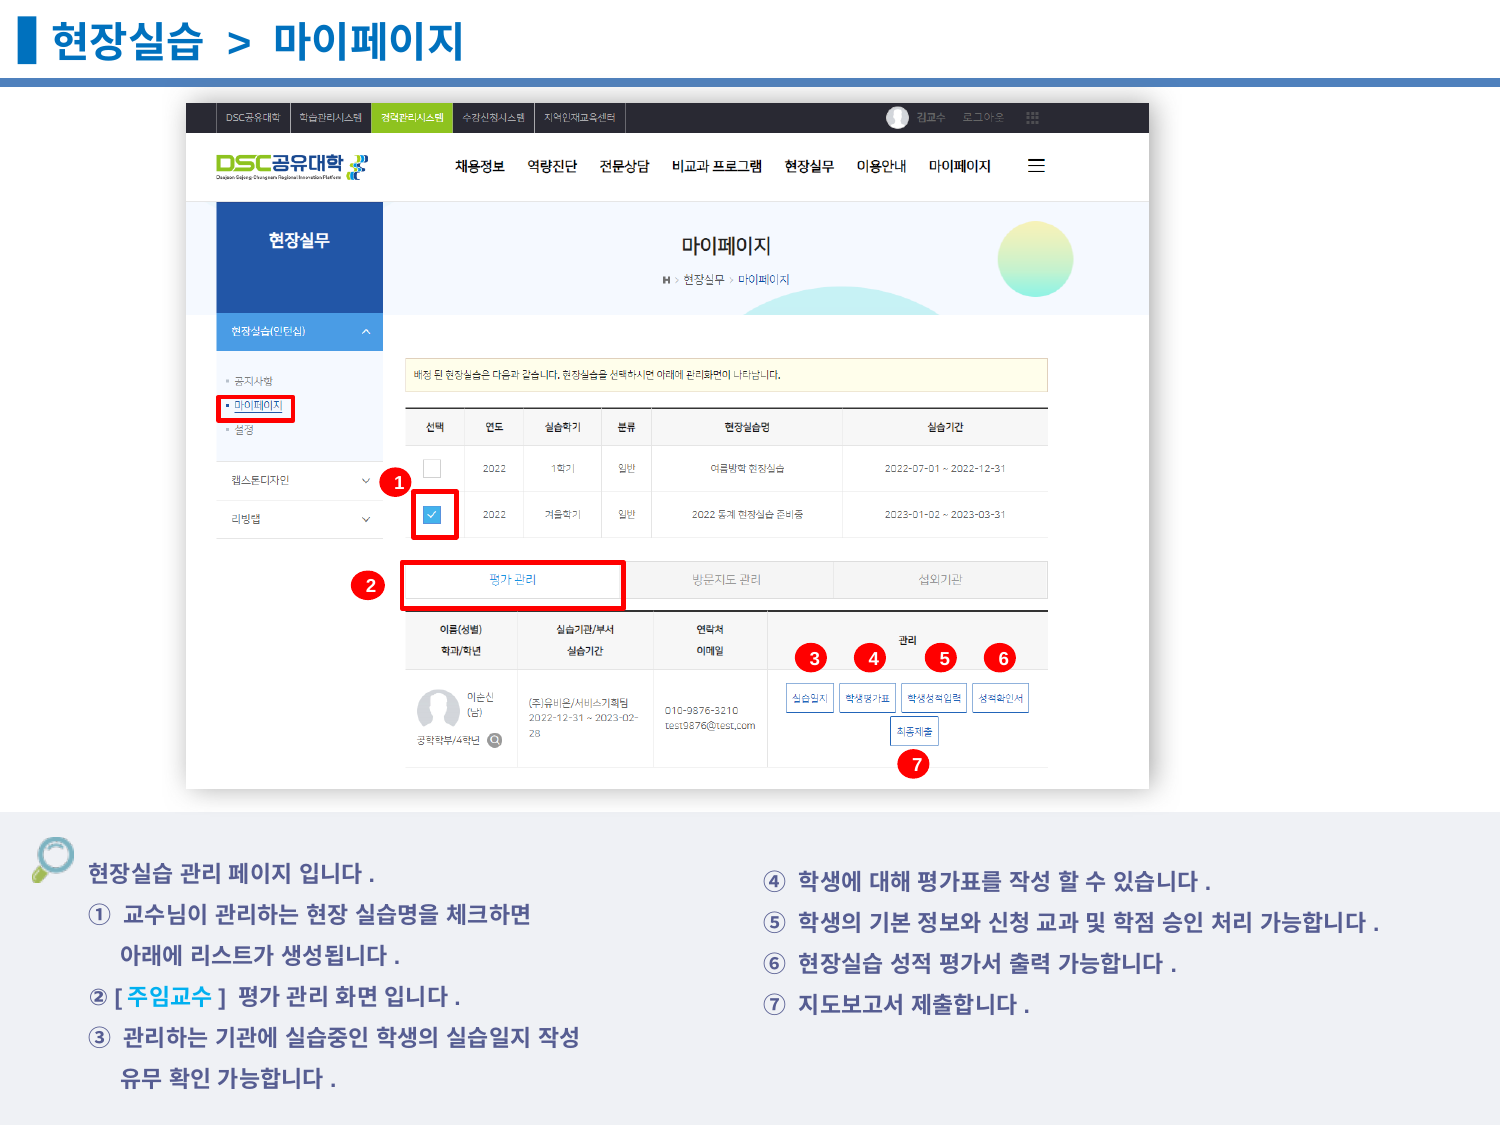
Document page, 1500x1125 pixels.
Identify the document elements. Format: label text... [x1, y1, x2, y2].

picture [185, 103, 1149, 790]
text_box ④ 학생에 대해 평가표를 작성 할 수 있습니다. ⑤ 학생의 기본 정보와 신청 교과 및 학점 승인 처리 가능합니다. ⑥ 현장실습 성적 평가서 출력 가능합니다. ⑦ 지도보고서 제출합니다. [749, 845, 1443, 1026]
text_box 현장실습 관리 페이지 입니다. ① 교수님이 관리하는 현장 실습명을 체크하면 아래에 리스트가 생성됩니다. ② [주임교수] 평가 관리 화면 입니다. ③ 관리하는 기관에 실습중인 학생의 실습일지 작성 유무 확인 가능합니다. [73, 838, 800, 1125]
text_box [16, 14, 36, 66]
picture [32, 837, 75, 883]
text_box 현장실습 > 마이페이지 [36, 12, 1140, 68]
text_box [0, 812, 1500, 1125]
